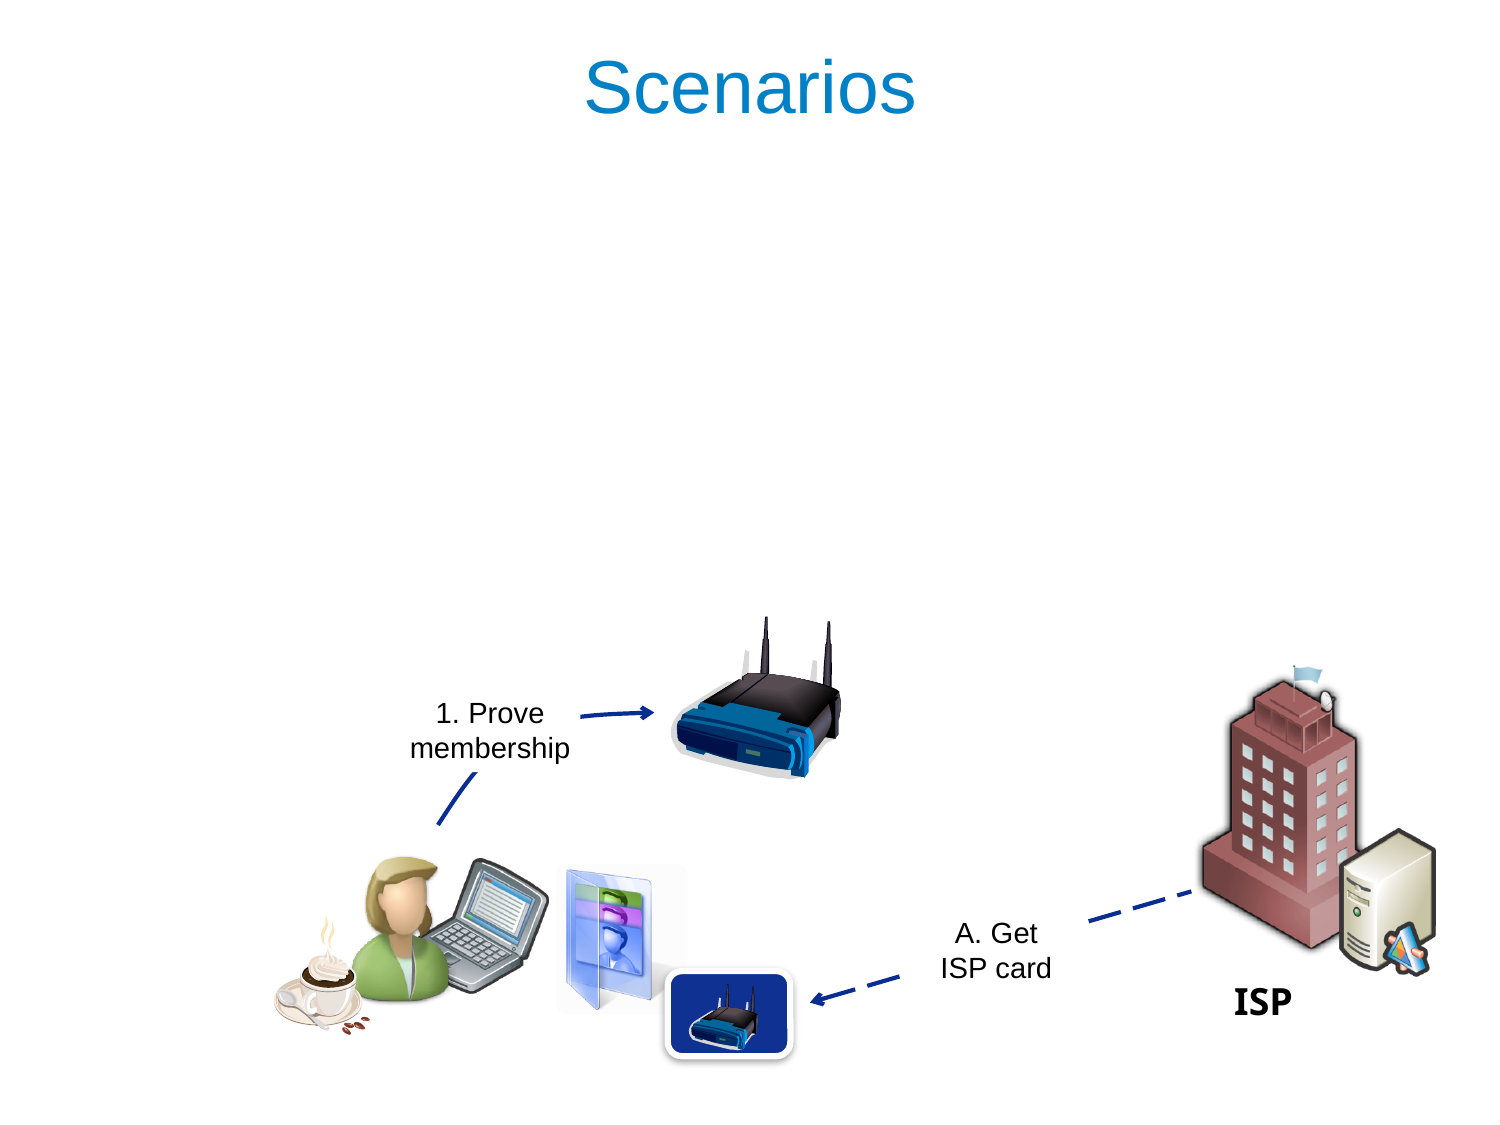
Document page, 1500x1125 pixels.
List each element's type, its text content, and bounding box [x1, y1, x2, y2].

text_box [273, 616, 843, 1035]
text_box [1193, 665, 1436, 1032]
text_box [847, 891, 1188, 1003]
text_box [399, 687, 655, 826]
title Scenarios [62, 37, 1438, 148]
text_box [667, 1043, 791, 1057]
